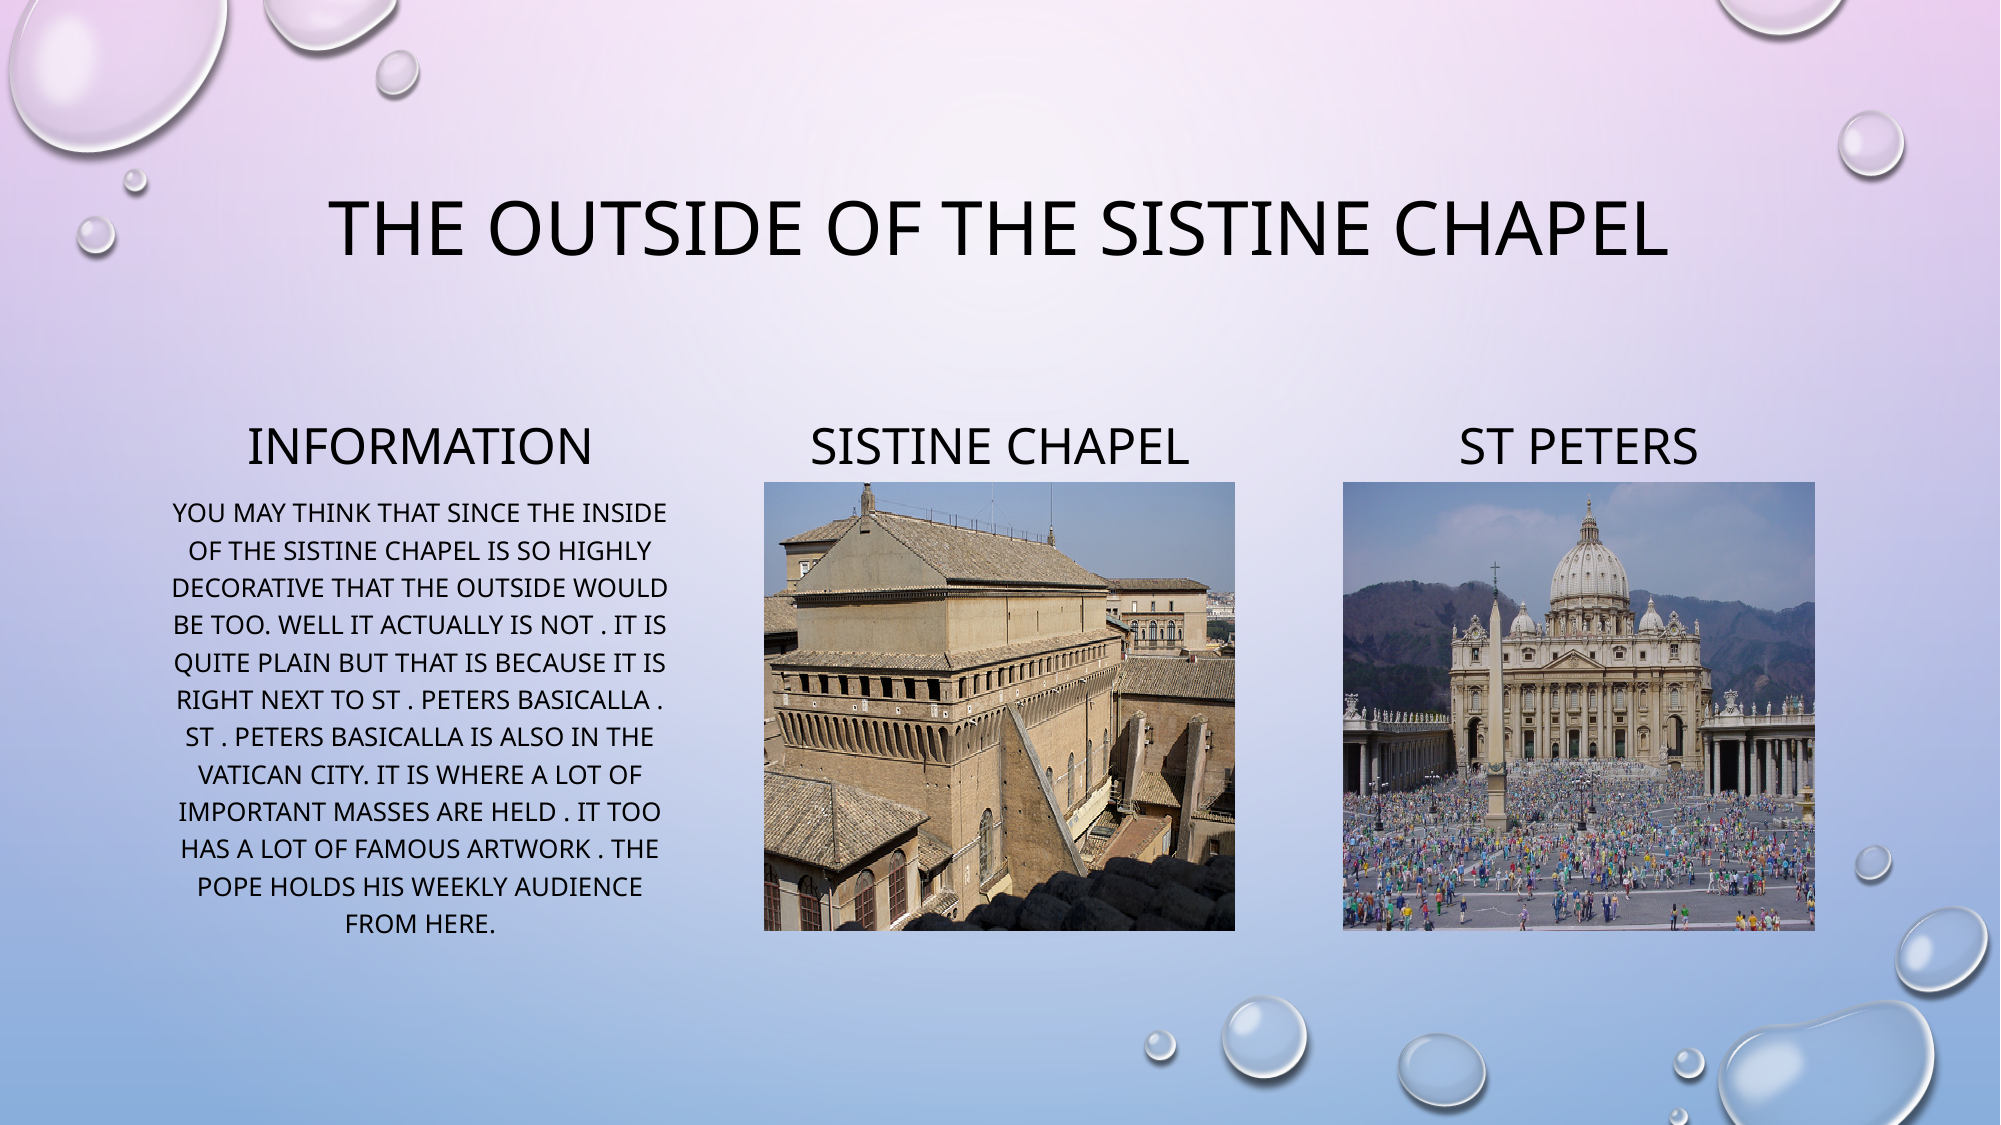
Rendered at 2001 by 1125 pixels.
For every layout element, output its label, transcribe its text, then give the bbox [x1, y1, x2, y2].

list information [149, 388, 692, 482]
title The outside of the Sistine chapel [149, 99, 1851, 364]
list You may think that since the inside of the Sistine chapel is so highly decorative that the outside would be too. Well it actually is not . It is quite plain but that is because it is right next to st . peters basicalla . St . Peters basicalla is also in the Vatican city. It is where a lot of important masses are held . It too has a lot of famous artwork . The pope holds his weekly audience from here. [149, 482, 692, 950]
list St peters [1307, 388, 1851, 483]
picture [0, 0, 2000, 1125]
list Sistine chapel [730, 388, 1271, 483]
